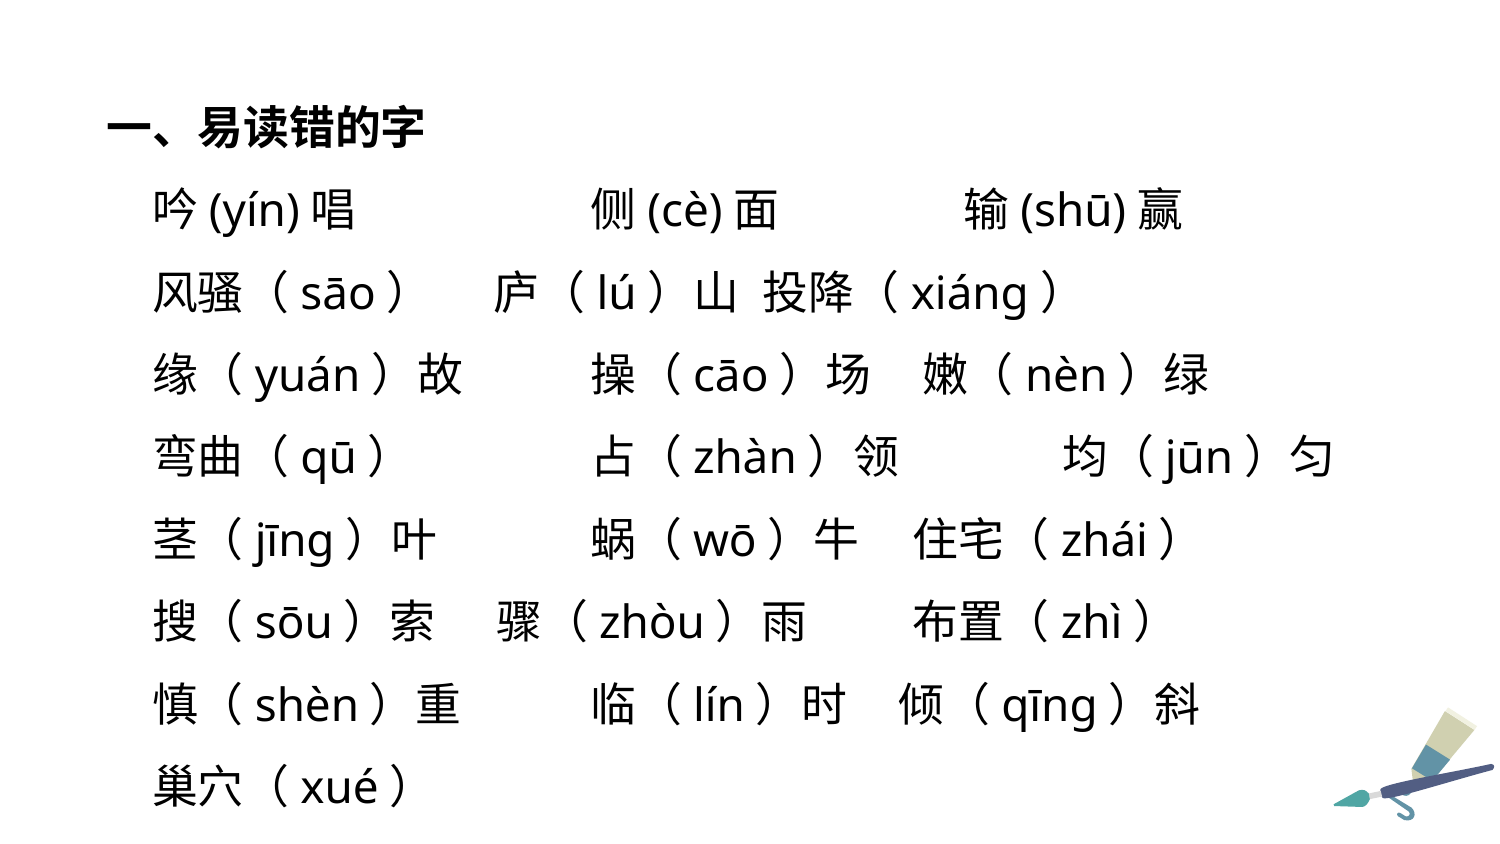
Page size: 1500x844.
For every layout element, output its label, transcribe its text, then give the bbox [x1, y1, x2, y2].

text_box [1358, 708, 1481, 844]
text_box 一、易读错的字 吟(yín)唱 侧(cè)面 输(shū)赢 风骚（sāo） 庐（lú）山 投降（xiáng） 缘（yuán）故 操（cāo）场 嫩（nèn）绿 弯曲（qū） 占（zhàn）领 均（jūn）匀 茎（jīng）叶 蜗（wō）牛 住宅（zhái） 搜（sōu）索 骤（zhòu）雨 布置（zhì） 慎（shèn）重 临（lín）时 倾（qīng）斜 巢穴（xué） [91, 63, 1409, 821]
